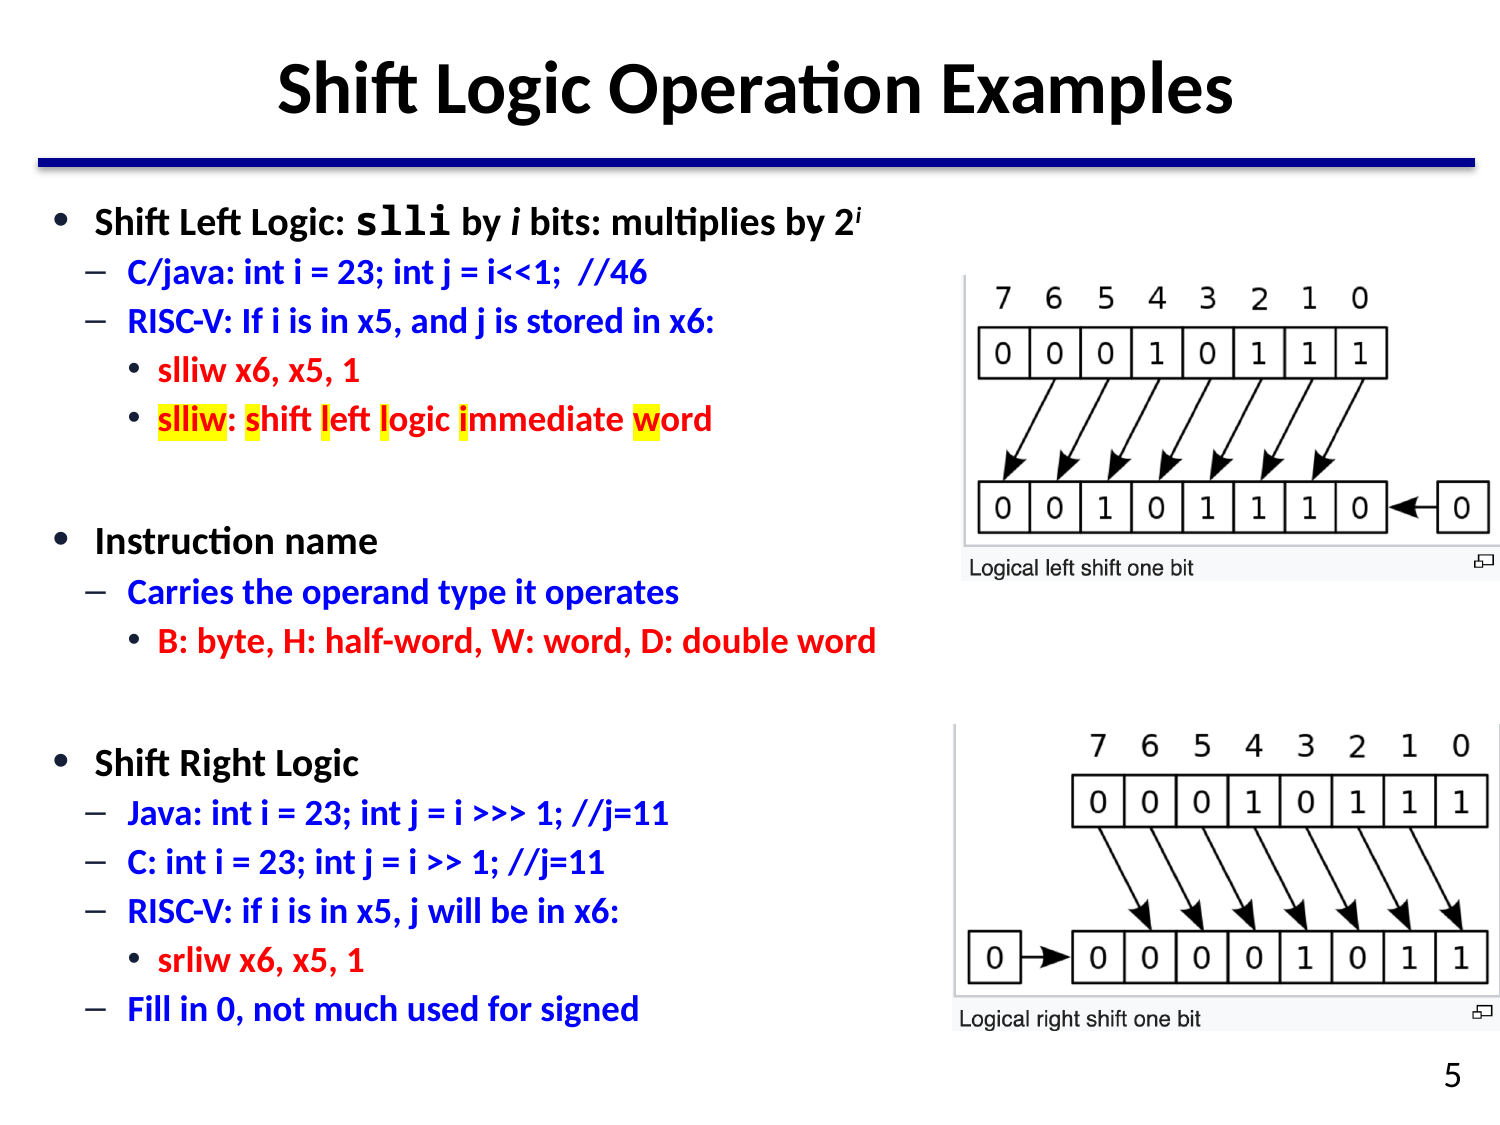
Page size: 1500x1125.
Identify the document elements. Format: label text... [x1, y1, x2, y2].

list Shift Left Logic: slli by i bits: multiplies by 2i C/java: int i = 23; int j = i<<1; //46 RISC-V: If i is in x5, and j is stored in x6: slliw x6, x5, 1 slliw: shift left logic immediate word Instruction name Carries the operand type it operates B: byte, H: half-word, W: word, D: double word Shift Right Logic Java: int i = 23; int j = i >>> 1; //j=11 C: int i = 23; int j = i >> 1; //j=11 RISC-V: if i is in x5, j will be in x6: srliw x6, x5, 1 Fill in 0, not much used for signed [37, 187, 1475, 1043]
title Shift Logic Operation Examples [37, 24, 1475, 143]
picture [952, 724, 1500, 1031]
picture [960, 274, 1500, 582]
slide_number 5 [1127, 1042, 1478, 1103]
